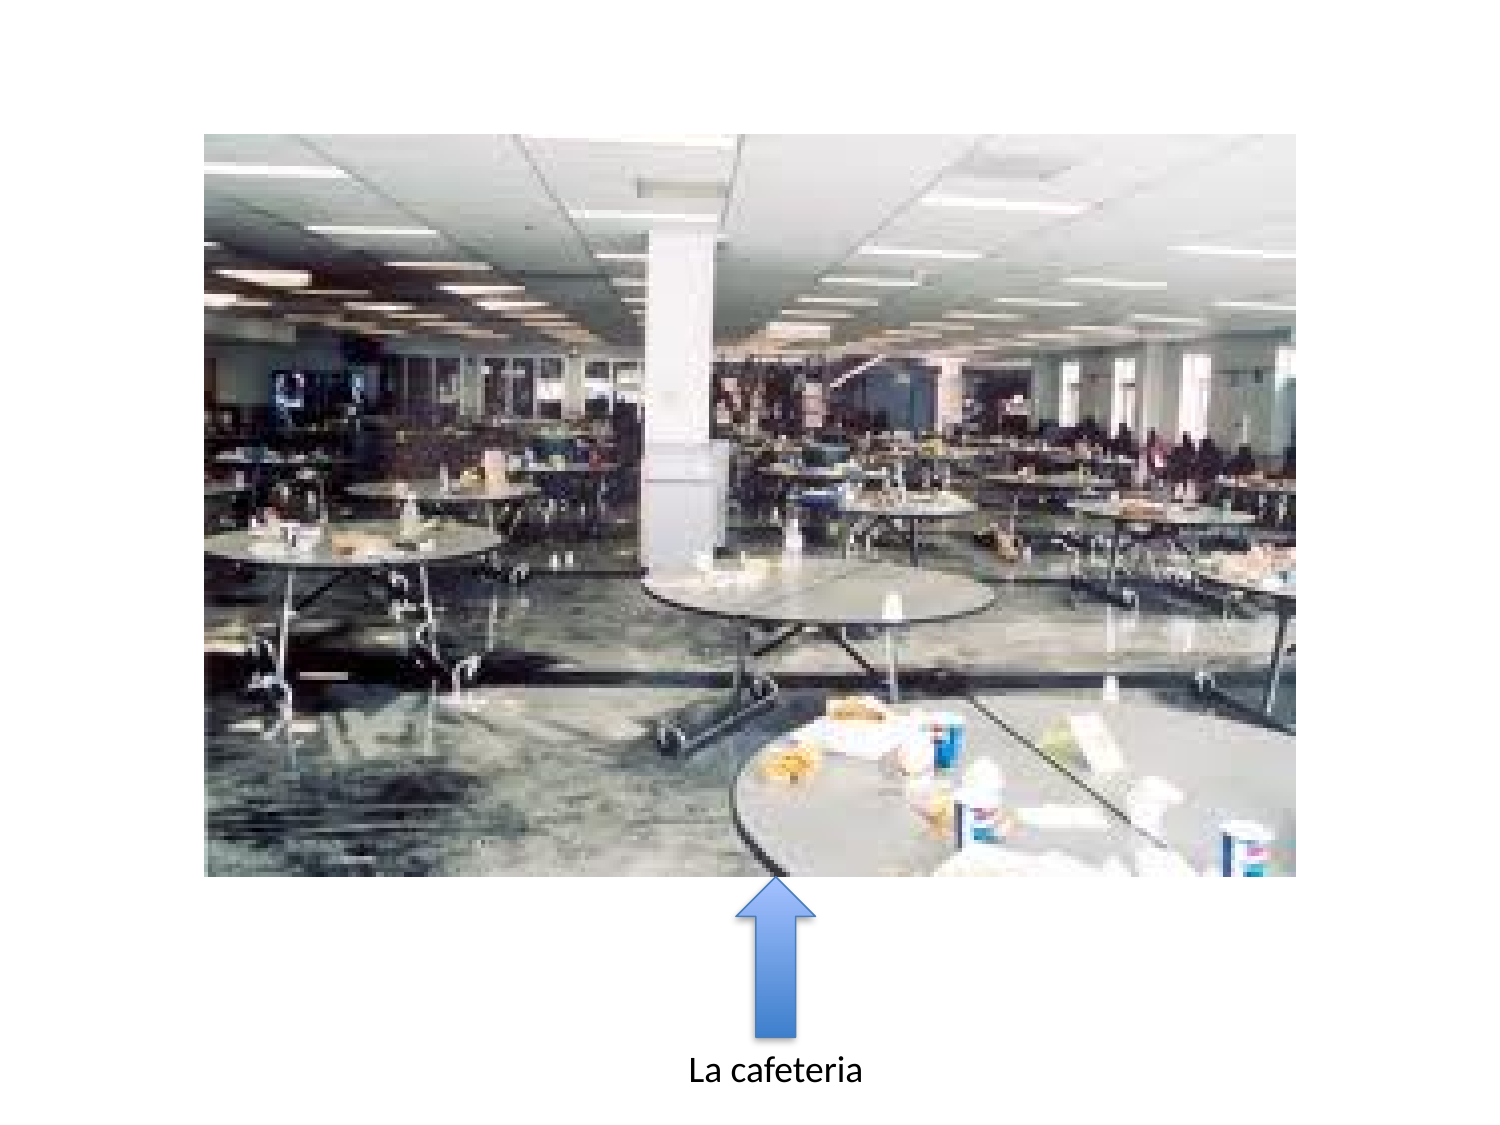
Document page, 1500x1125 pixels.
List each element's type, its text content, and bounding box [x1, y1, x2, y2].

text_box [735, 886, 817, 1037]
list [74, 134, 1426, 877]
text_box La cafeteria [673, 1037, 879, 1097]
